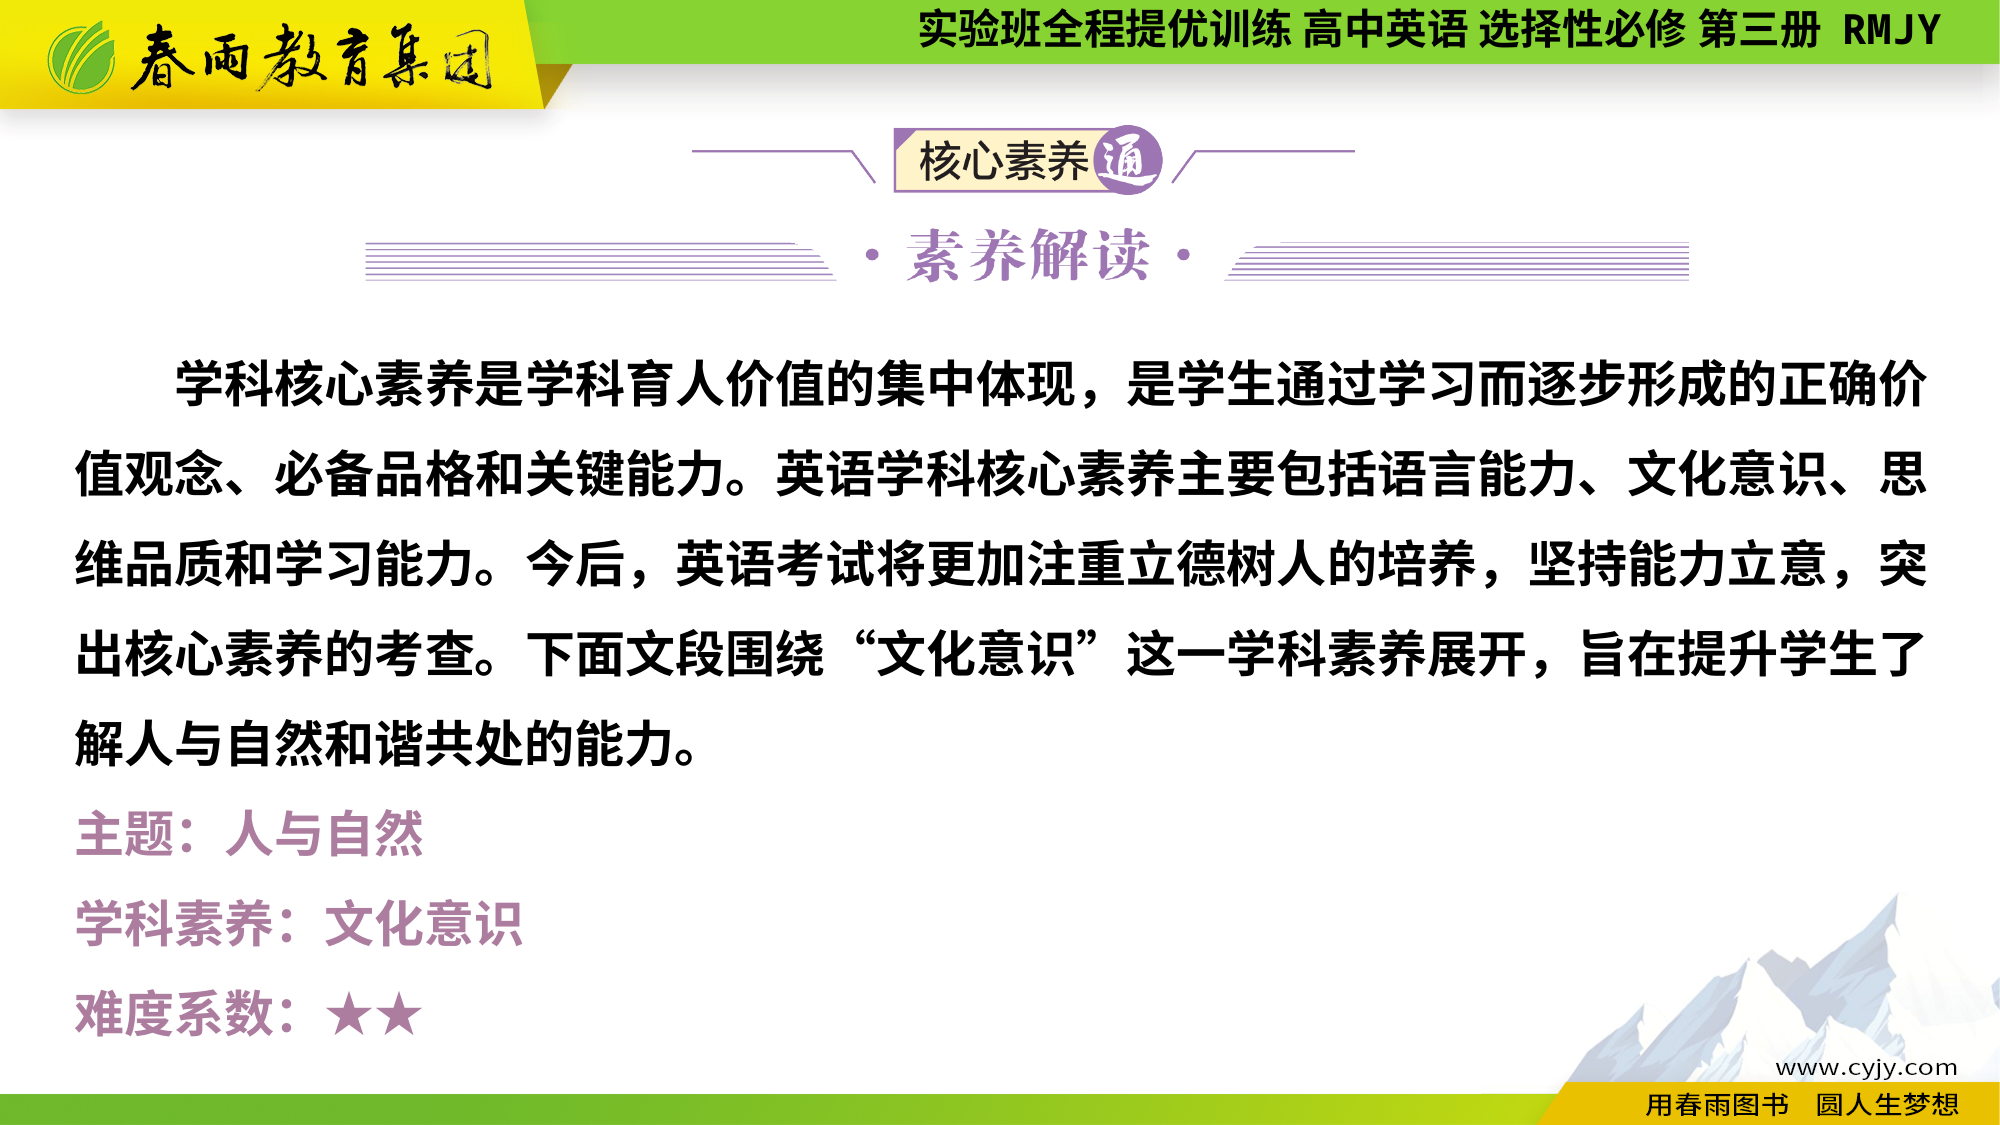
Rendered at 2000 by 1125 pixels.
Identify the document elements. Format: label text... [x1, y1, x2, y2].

list 学科核心素养是学科育人价值的集中体现，是学生通过学习而逐步形成的正确价值观念、必备品格和关键能力。英语学科核心素养主要包括语言能力、文化意识、思维品质和学习能力。今后，英语考试将更加注重立德树人的培养，坚持能力立意，突出核心素养的考查。下面文段围绕“文化意识”这一学科素养展开，旨在提升学生了解人与自然和谐共处的能力。 主题：人与自然 学科素养：文化意识 难度系数：★★ [59, 314, 1944, 1046]
picture [0, 0, 2000, 1125]
